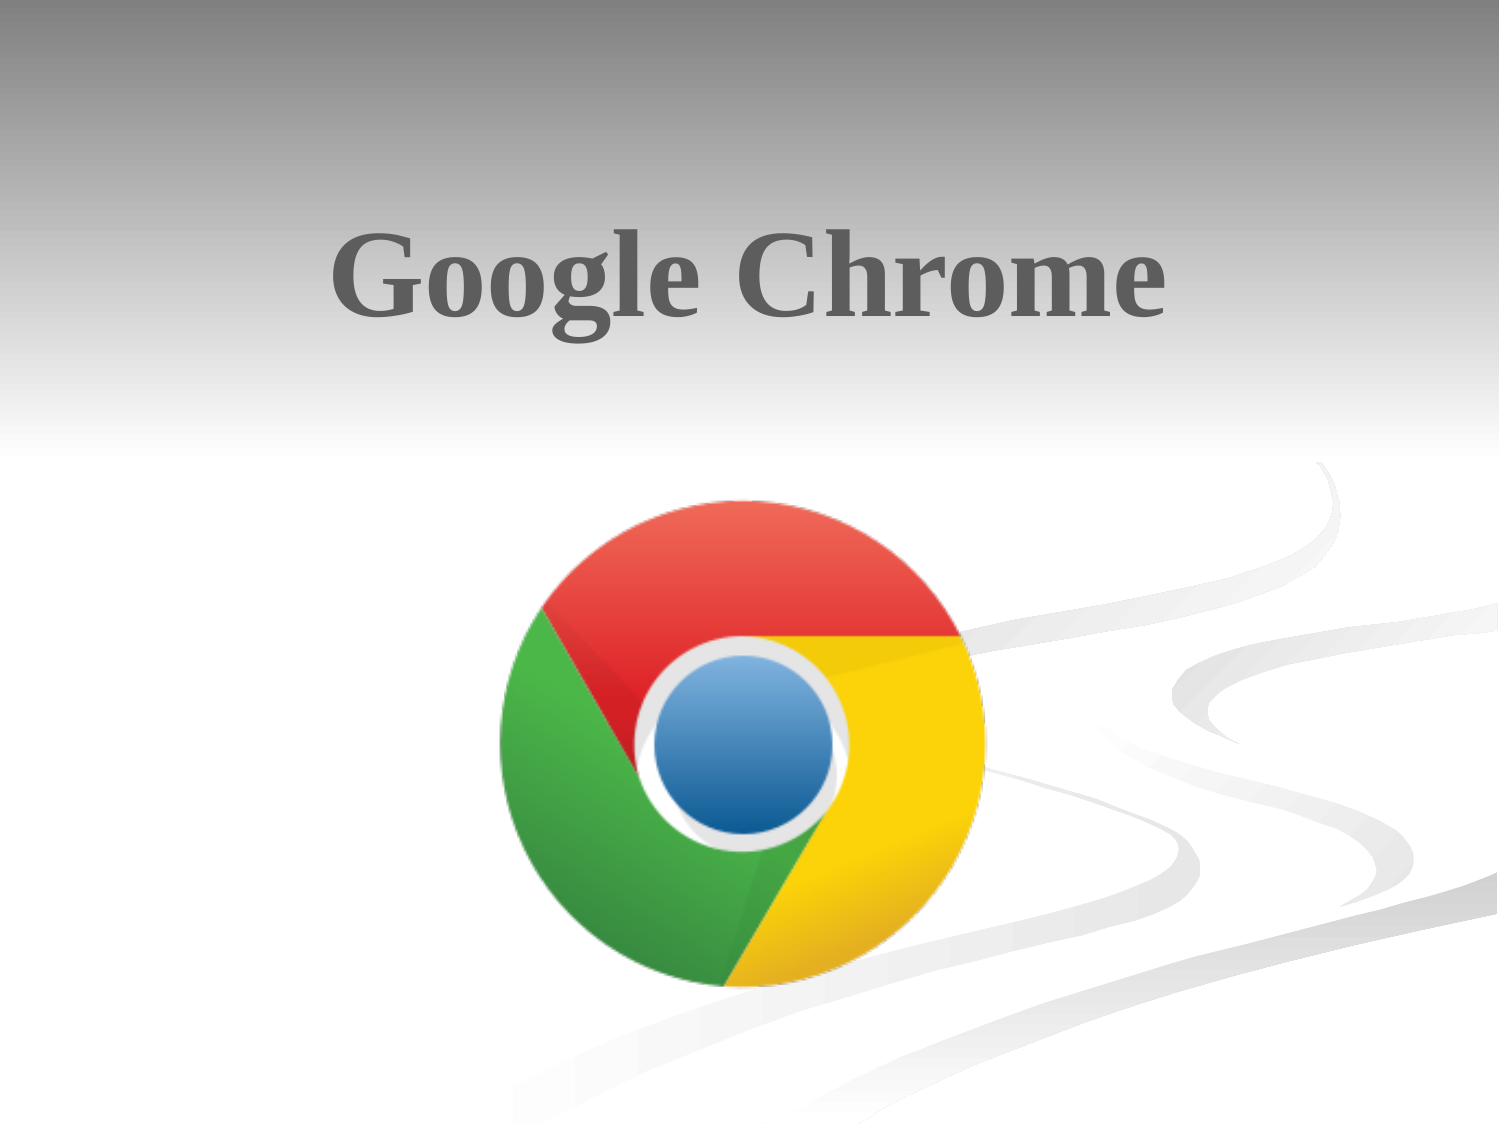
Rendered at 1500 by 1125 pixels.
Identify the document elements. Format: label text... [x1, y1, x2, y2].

text_box Google Chrome [311, 184, 1184, 350]
picture [466, 467, 1022, 1024]
